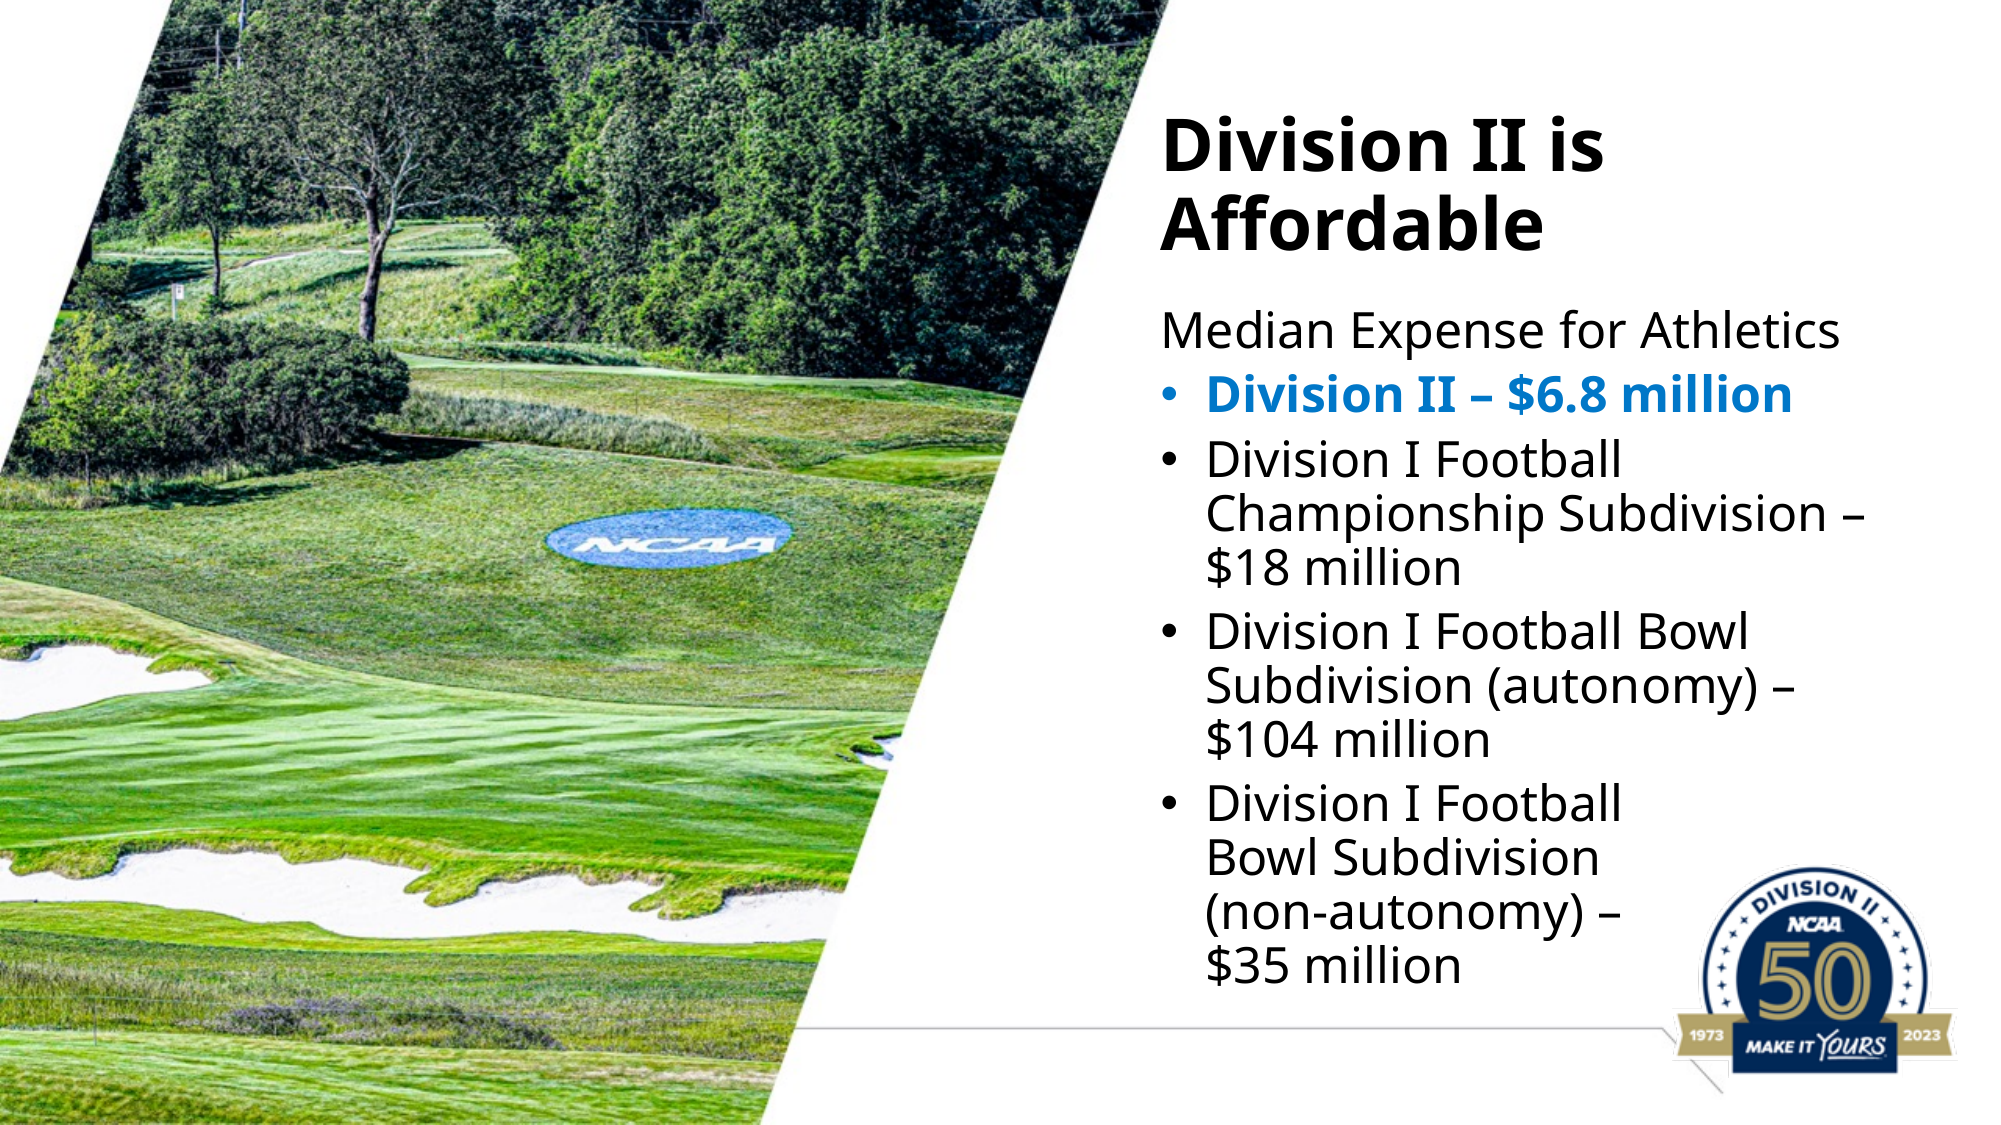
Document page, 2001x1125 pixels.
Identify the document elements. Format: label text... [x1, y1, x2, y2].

list Median Expense for Athletics Division II – $6.8 million Division I Football Championship Subdivision – $18 million Division I Football Bowl Subdivision (autonomy) – $104 million Division I Football Bowl Subdivision (non-autonomy) – $35 million [1145, 297, 1934, 966]
list Division II is Affordable [1145, 101, 1934, 226]
picture [0, 0, 2000, 1125]
